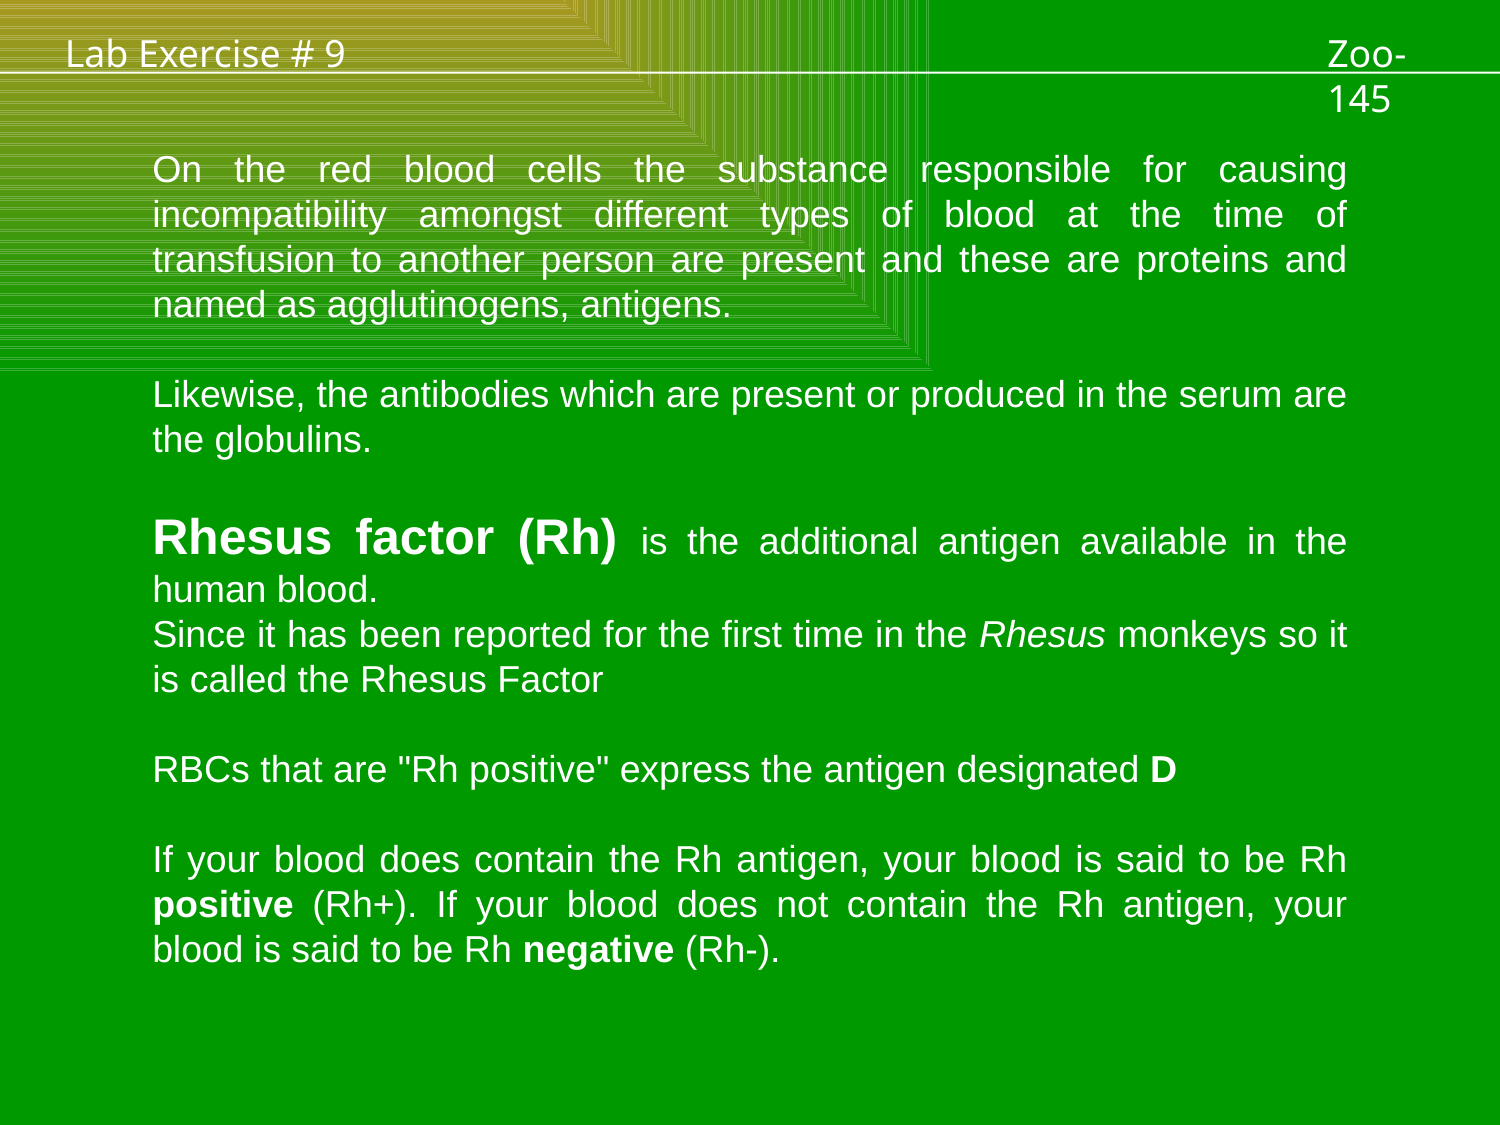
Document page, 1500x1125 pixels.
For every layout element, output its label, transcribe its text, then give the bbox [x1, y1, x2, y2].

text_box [0, 22, 1500, 84]
text_box On the red blood cells the substance responsible for causing incompatibility amongst different types of blood at the time of transfusion to another person are present and these are proteins and named as agglutinogens, antigens. Likewise, the antibodies which are present or produced in the serum are the globulins. Rhesus factor (Rh) is the additional antigen available in the human blood. Since it has been reported for the first time in the Rhesus monkeys so it is called the Rhesus Factor RBCs that are "Rh positive" express the antigen designated D If your blood does contain the Rh antigen, your blood is said to be Rh positive (Rh+). If your blood does not contain the Rh antigen, your blood is said to be Rh negative (Rh-). [137, 137, 1363, 1113]
